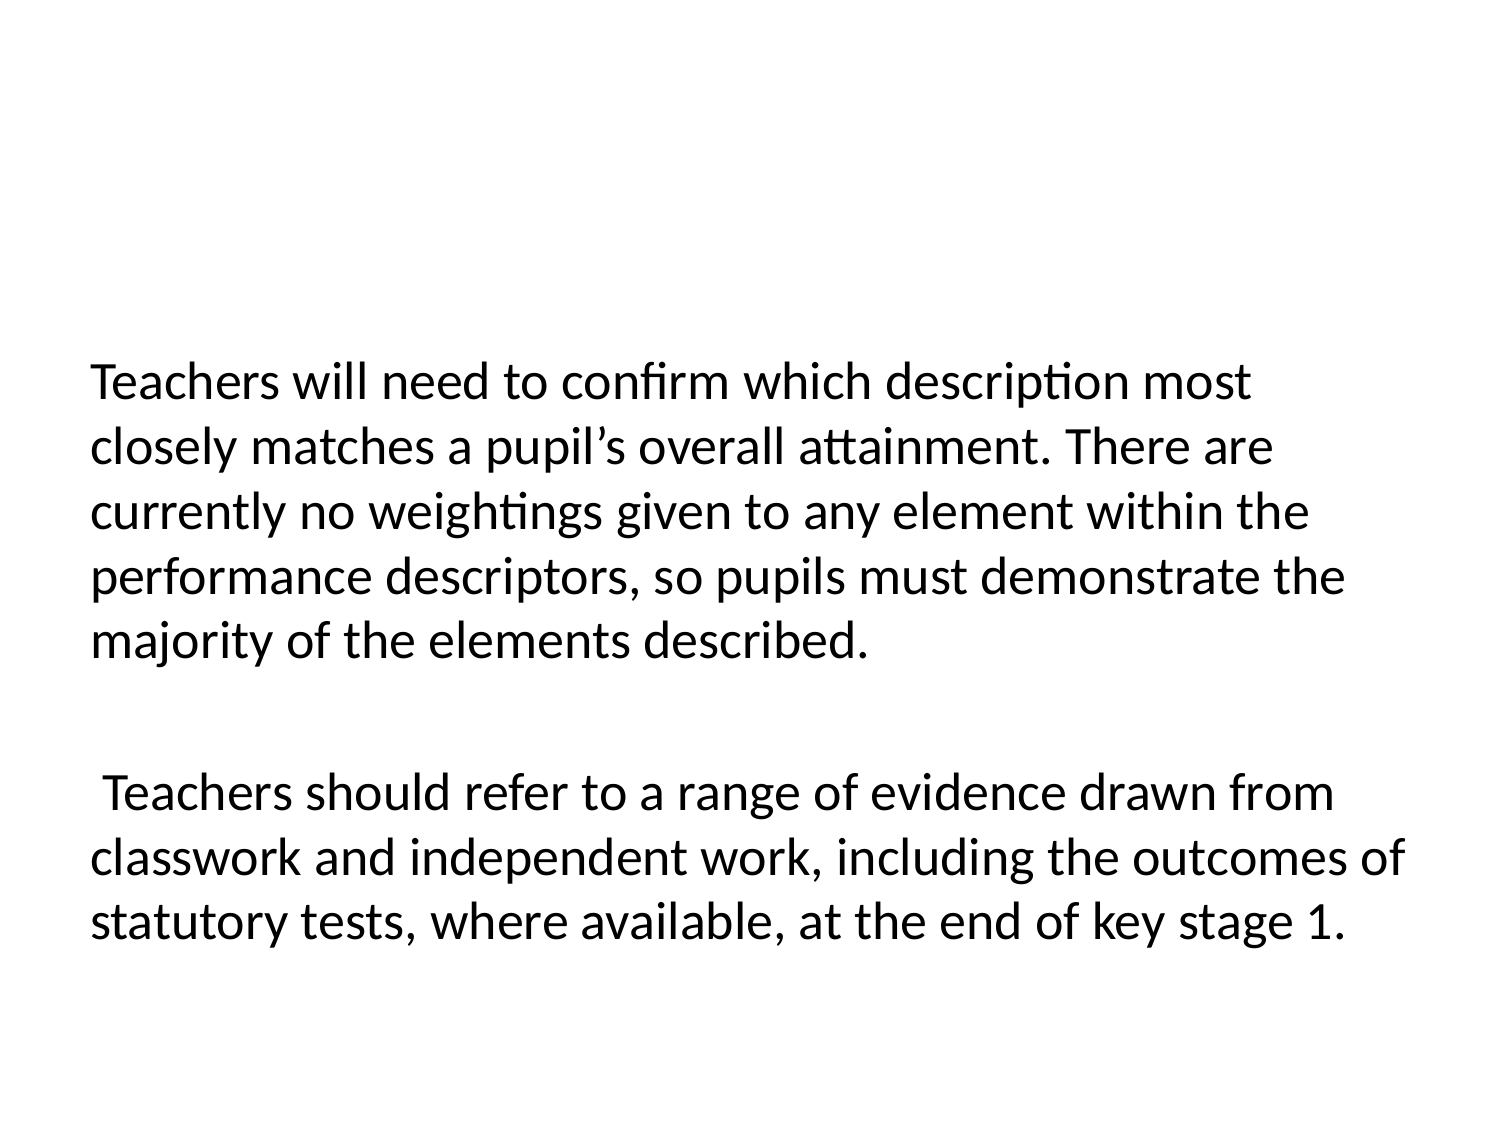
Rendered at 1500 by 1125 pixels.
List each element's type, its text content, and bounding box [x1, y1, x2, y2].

list Teachers will need to confirm which description most closely matches a pupil’s overall attainment. There are currently no weightings given to any element within the performance descriptors, so pupils must demonstrate the majority of the elements described. Teachers should refer to a range of evidence drawn from classwork and independent work, including the outcomes of statutory tests, where available, at the end of key stage 1. [75, 262, 1425, 1005]
